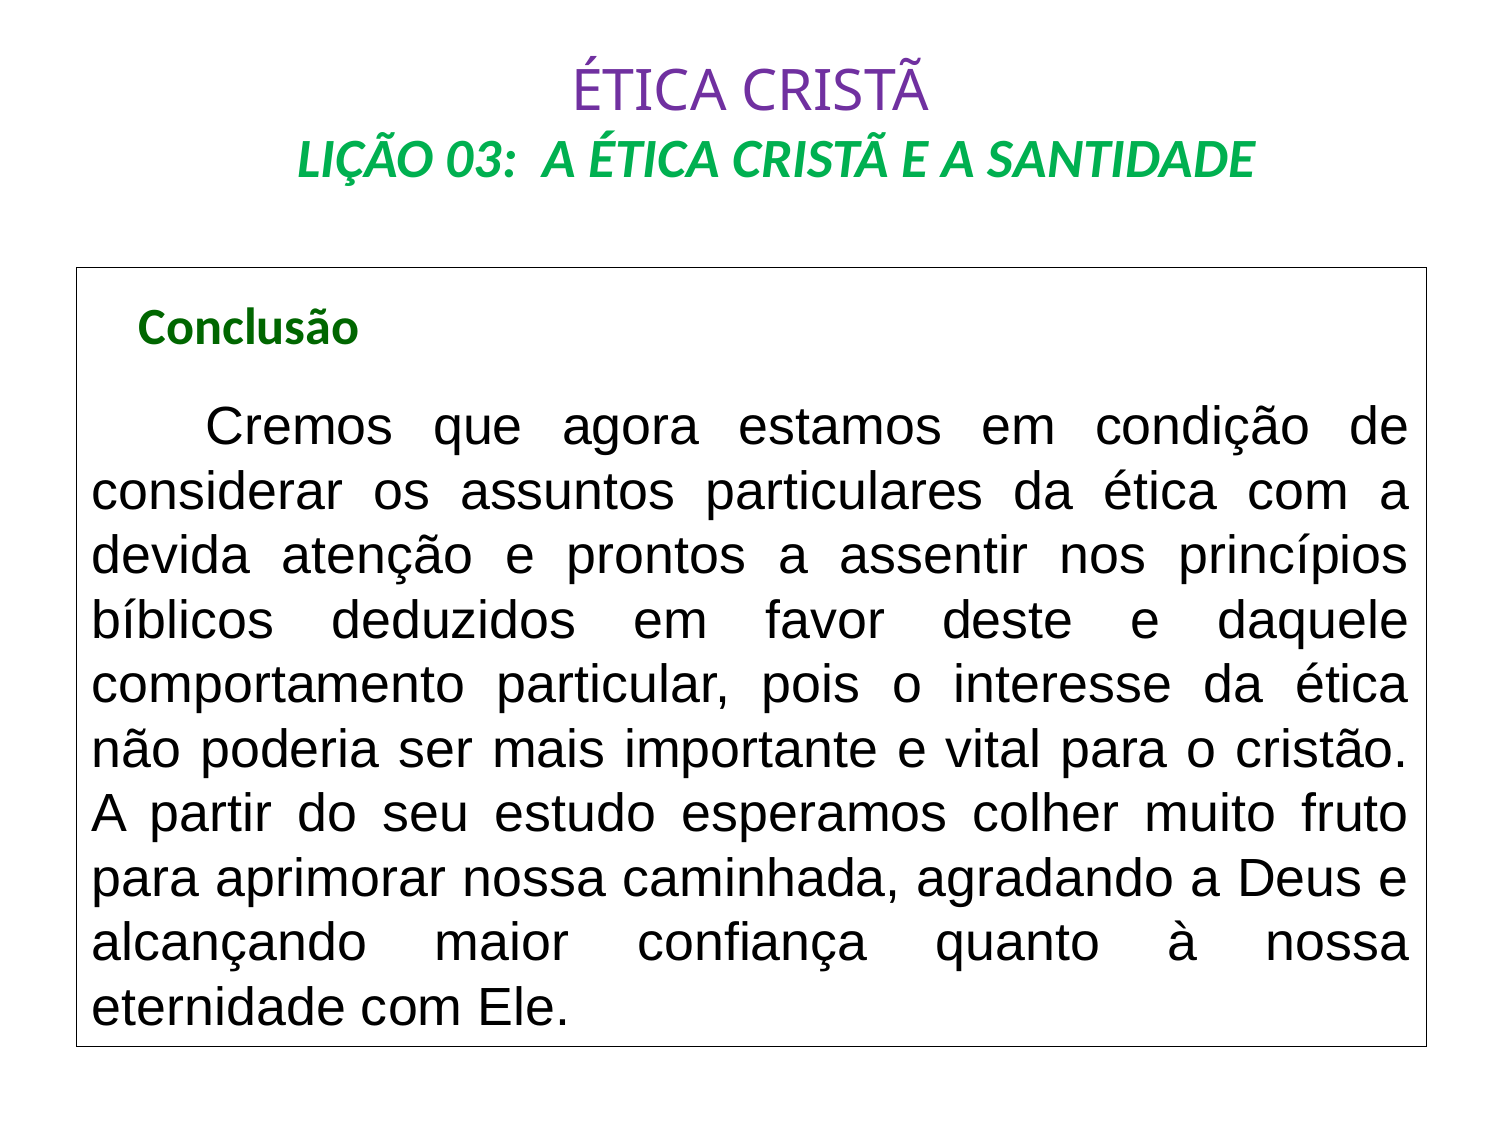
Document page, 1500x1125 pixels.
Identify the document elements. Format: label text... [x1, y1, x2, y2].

title ÉTICA CRISTÃ LIÇÃO 03: A ÉTICA CRISTÃ E A SANTIDADE [75, 45, 1425, 197]
list Conclusão Cremos que agora estamos em condição de considerar os assuntos particulares da ética com a devida atenção e prontos a assentir nos princípios bíblicos deduzidos em favor deste e daquele comportamento particular, pois o interesse da ética não poderia ser mais importante e vital para o cristão. A partir do seu estudo esperamos colher muito fruto para aprimorar nossa caminhada, agradando a Deus e alcançando maior confiança quanto à nossa eternidade com Ele. [76, 267, 1427, 1047]
